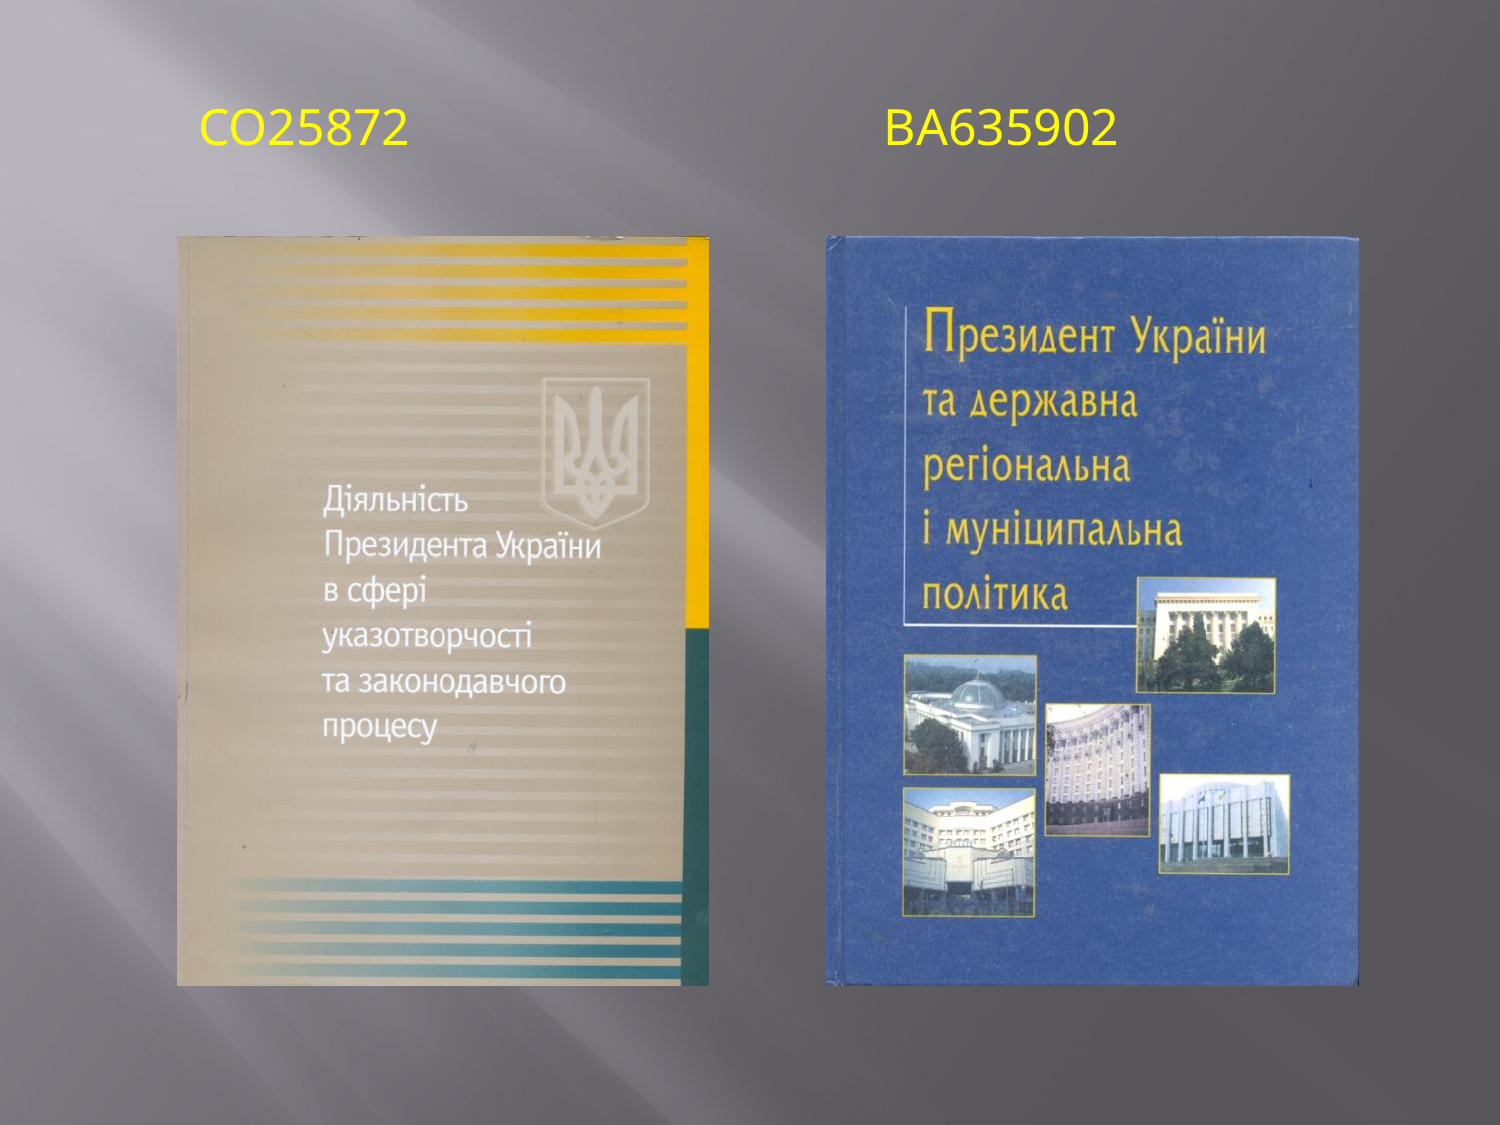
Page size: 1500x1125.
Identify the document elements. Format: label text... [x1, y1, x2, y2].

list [826, 235, 1359, 986]
list СО25872 [183, 54, 738, 197]
list ВА635902 [868, 54, 1425, 197]
picture [0, 0, 1500, 1125]
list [176, 235, 709, 986]
